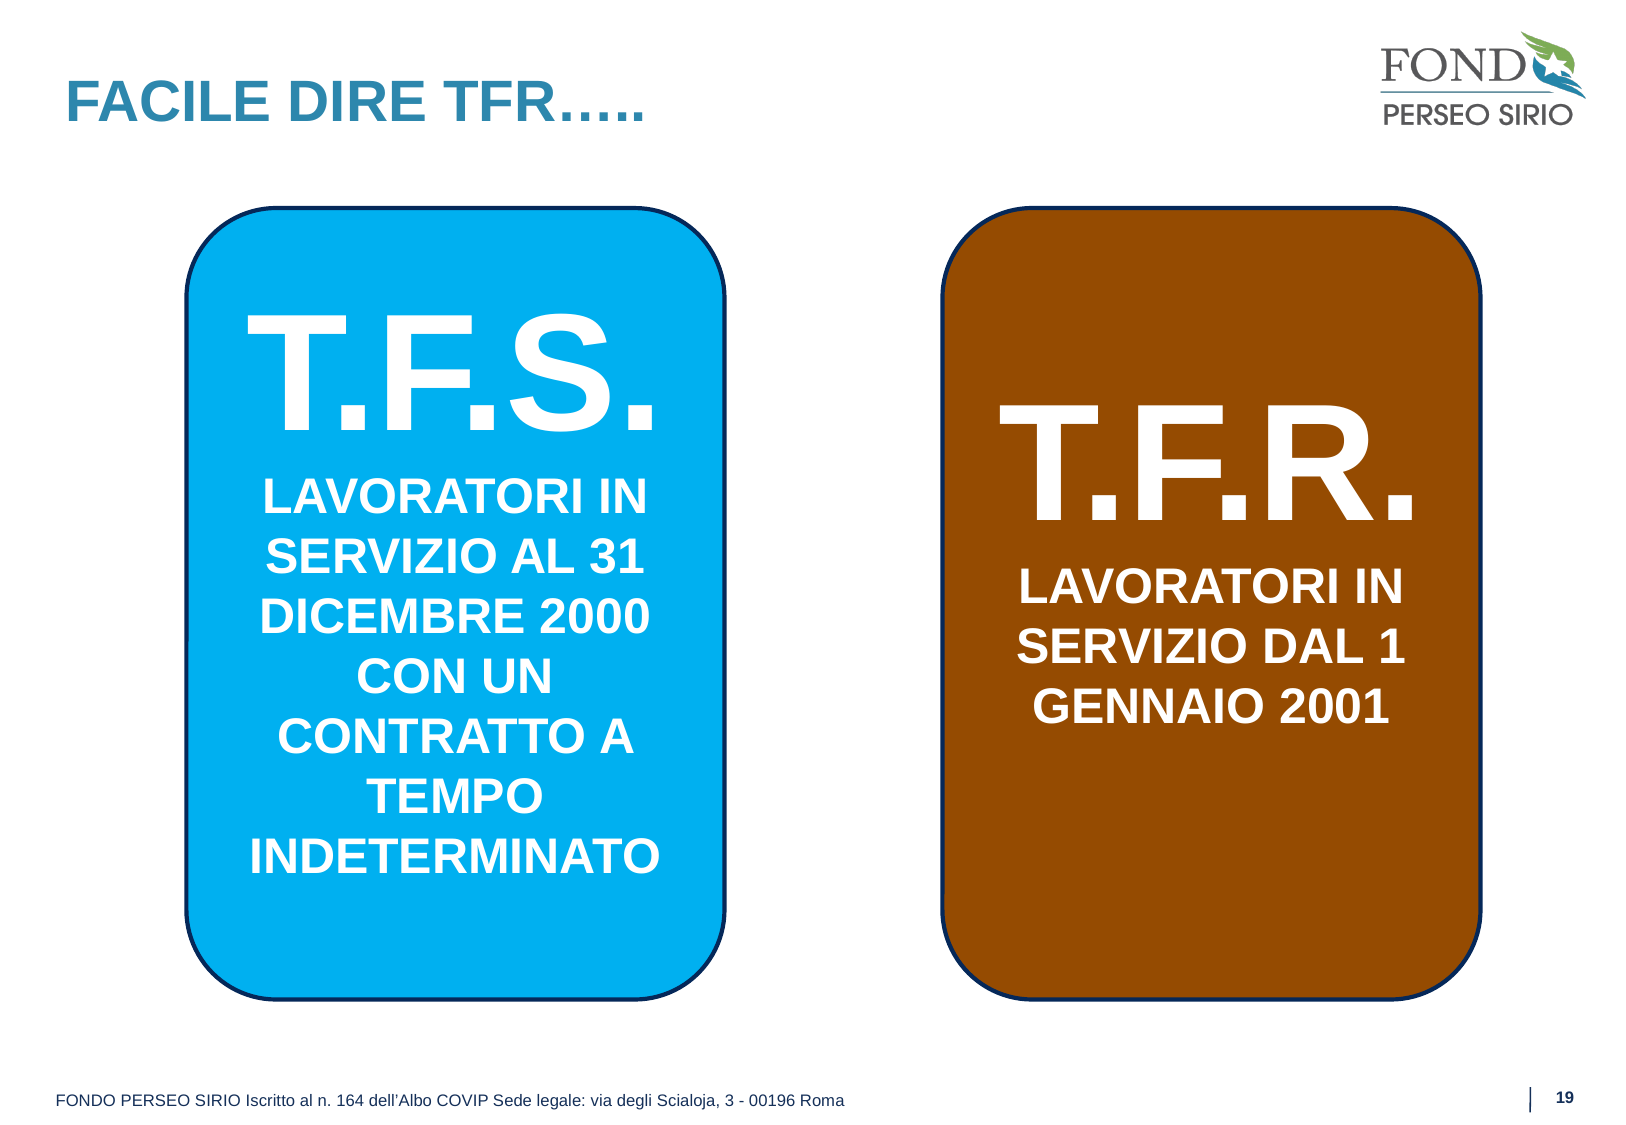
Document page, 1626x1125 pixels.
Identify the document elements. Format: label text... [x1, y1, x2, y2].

title FACILE DIRE TFR….. [49, 0, 1585, 143]
text_box T.F.S. LAVORATORI IN SERVIZIO AL 31 DICEMBRE 2000 CON UN CONTRATTO A TEMPO INDETERMINATO [184, 205, 727, 1002]
text_box T.F.R. LAVORATORI IN SERVIZIO DAL 1 GENNAIO 2001 [940, 205, 1483, 1002]
slide_number 19 [1522, 1081, 1590, 1125]
footer FONDO PERSEO SIRIO Iscritto al n. 164 dell’Albo COVIP Sede legale: via degli Scialoja, 3 - 00196 Roma [40, 1082, 1504, 1125]
